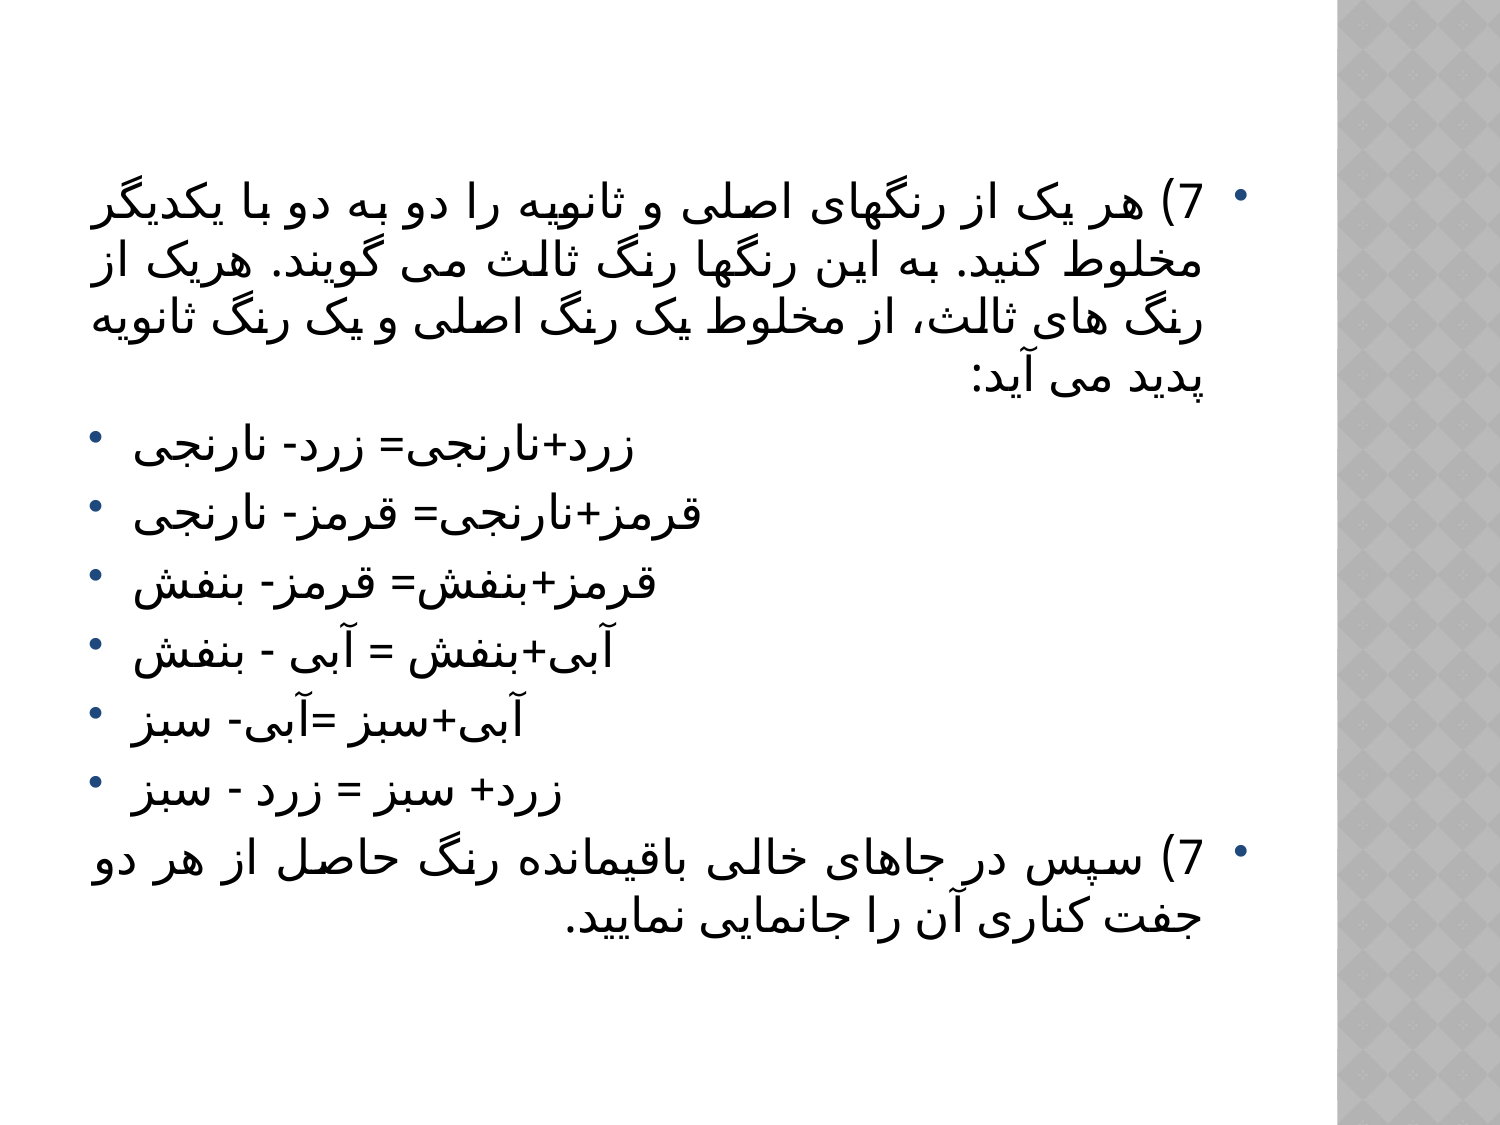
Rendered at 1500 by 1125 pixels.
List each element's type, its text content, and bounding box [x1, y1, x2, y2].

list 7) هر یک از رنگهای اصلی و ثانویه را دو به دو با یکدیگر مخلوط کنید. به این رنگها رنگ ثالث می گویند. هریک از رنگ های ثالث، از مخلوط یک رنگ اصلی و یک رنگ ثانویه پدید می آید: زرد+نارنجی= زرد- نارنجی قرمز+نارنجی= قرمز- نارنجی قرمز+بنفش= قرمز- بنفش آبی+بنفش = آبی - بنفش آبی+سبز =آبی- سبز زرد+ سبز = زرد - سبز 7) سپس در جاهای خالی باقیمانده رنگ حاصل از هر دو جفت کناری آن را جانمایی نمایید. [75, 162, 1263, 958]
